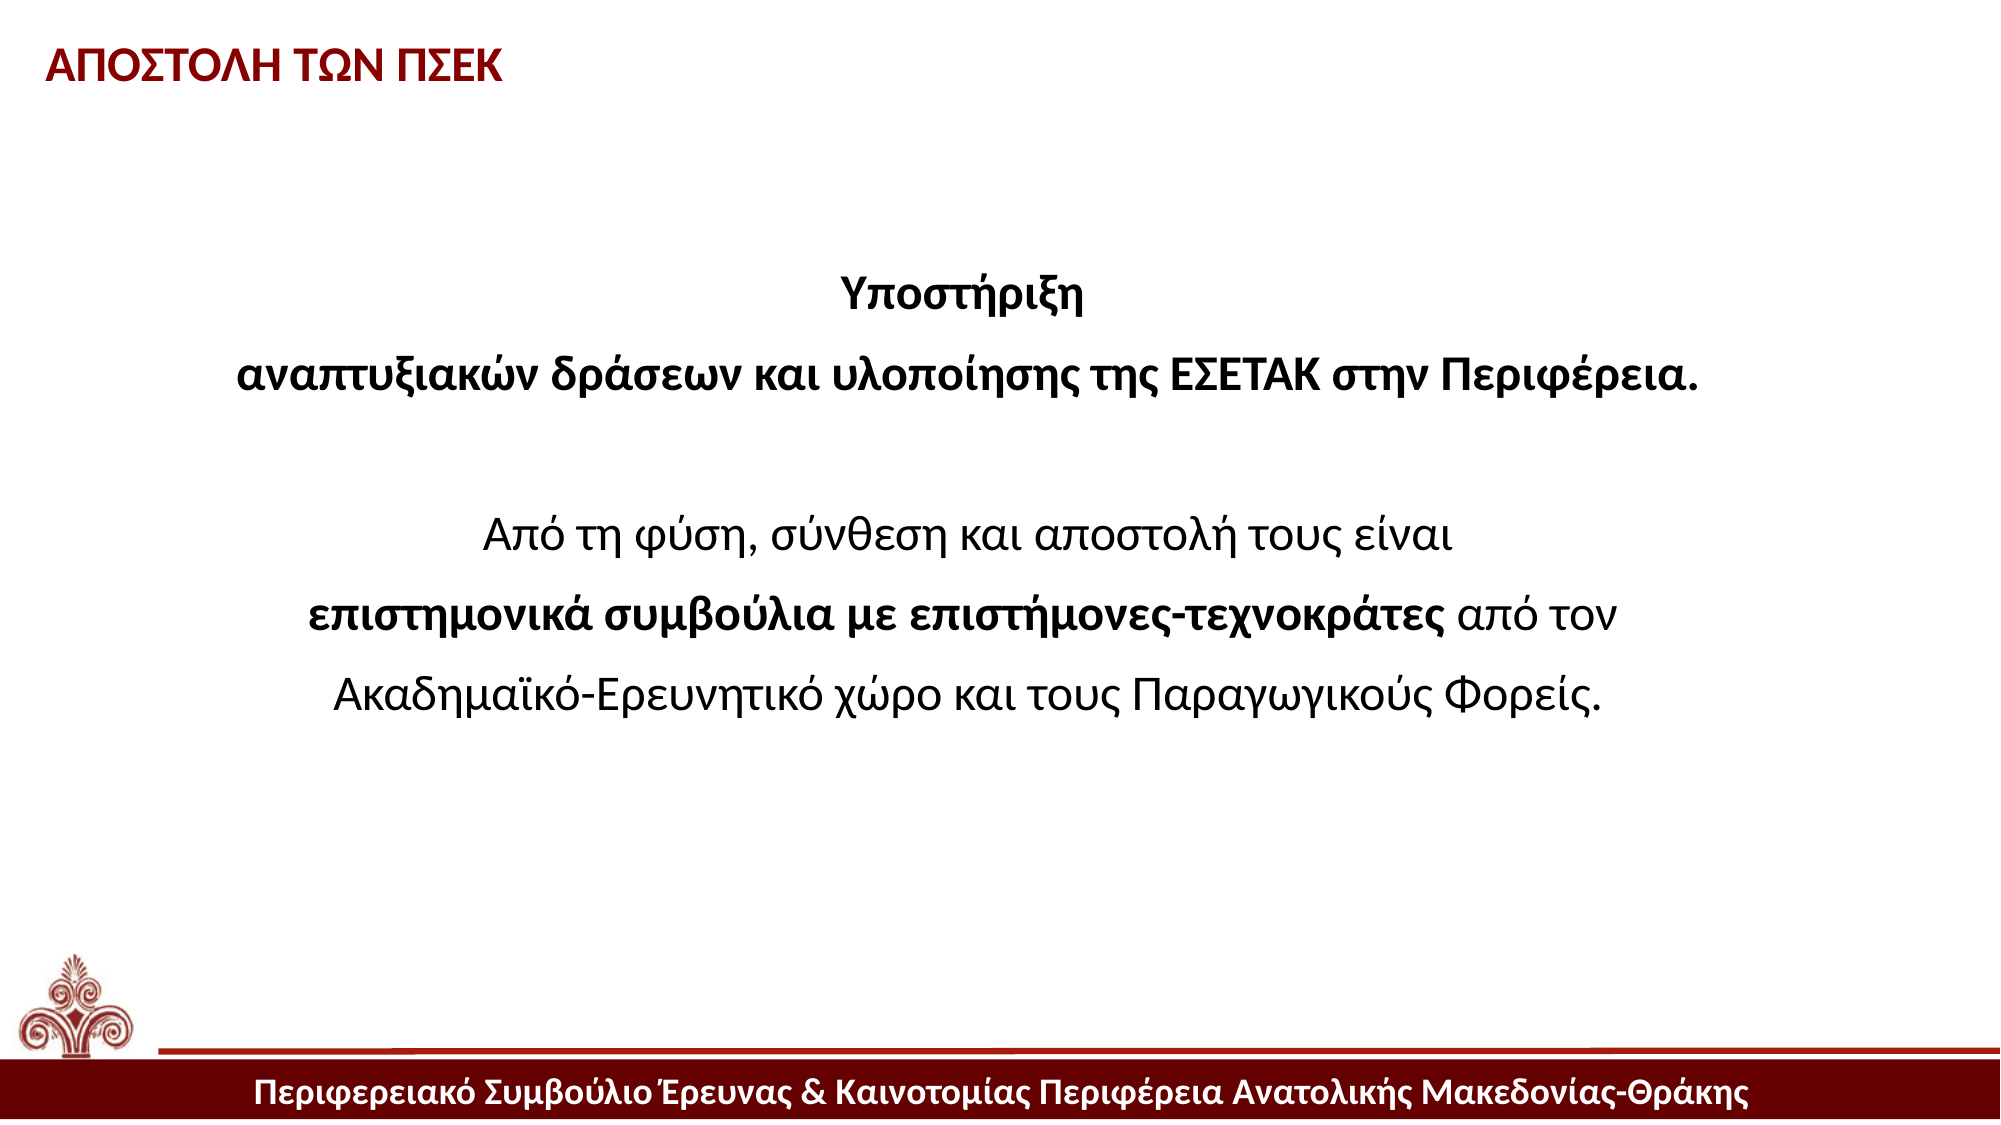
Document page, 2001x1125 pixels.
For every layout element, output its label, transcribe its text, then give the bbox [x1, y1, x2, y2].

text_box ΑΠΟΣΤΟΛΗ ΤΩΝ ΠΣΕΚ [30, 24, 519, 99]
picture [13, 945, 147, 1072]
text_box Υποστήριξη αναπτυξιακών δράσεων και υλοποίησης της ΕΣΕΤΑΚ στην Περιφέρεια. Από τη φύση, σύνθεση και αποστολή τους είναι επιστημονικά συμβούλια με επιστήμονες-τεχνοκράτες από τον Ακαδημαϊκό-Ερευνητικό χώρο και τους Παραγωγικούς Φορείς. [220, 248, 1717, 729]
text_box Περιφερειακό Συμβούλιο Έρευνας & Καινοτομίας Περιφέρεια Ανατολικής Μακεδονίας-Θράκης [0, 1059, 2000, 1120]
